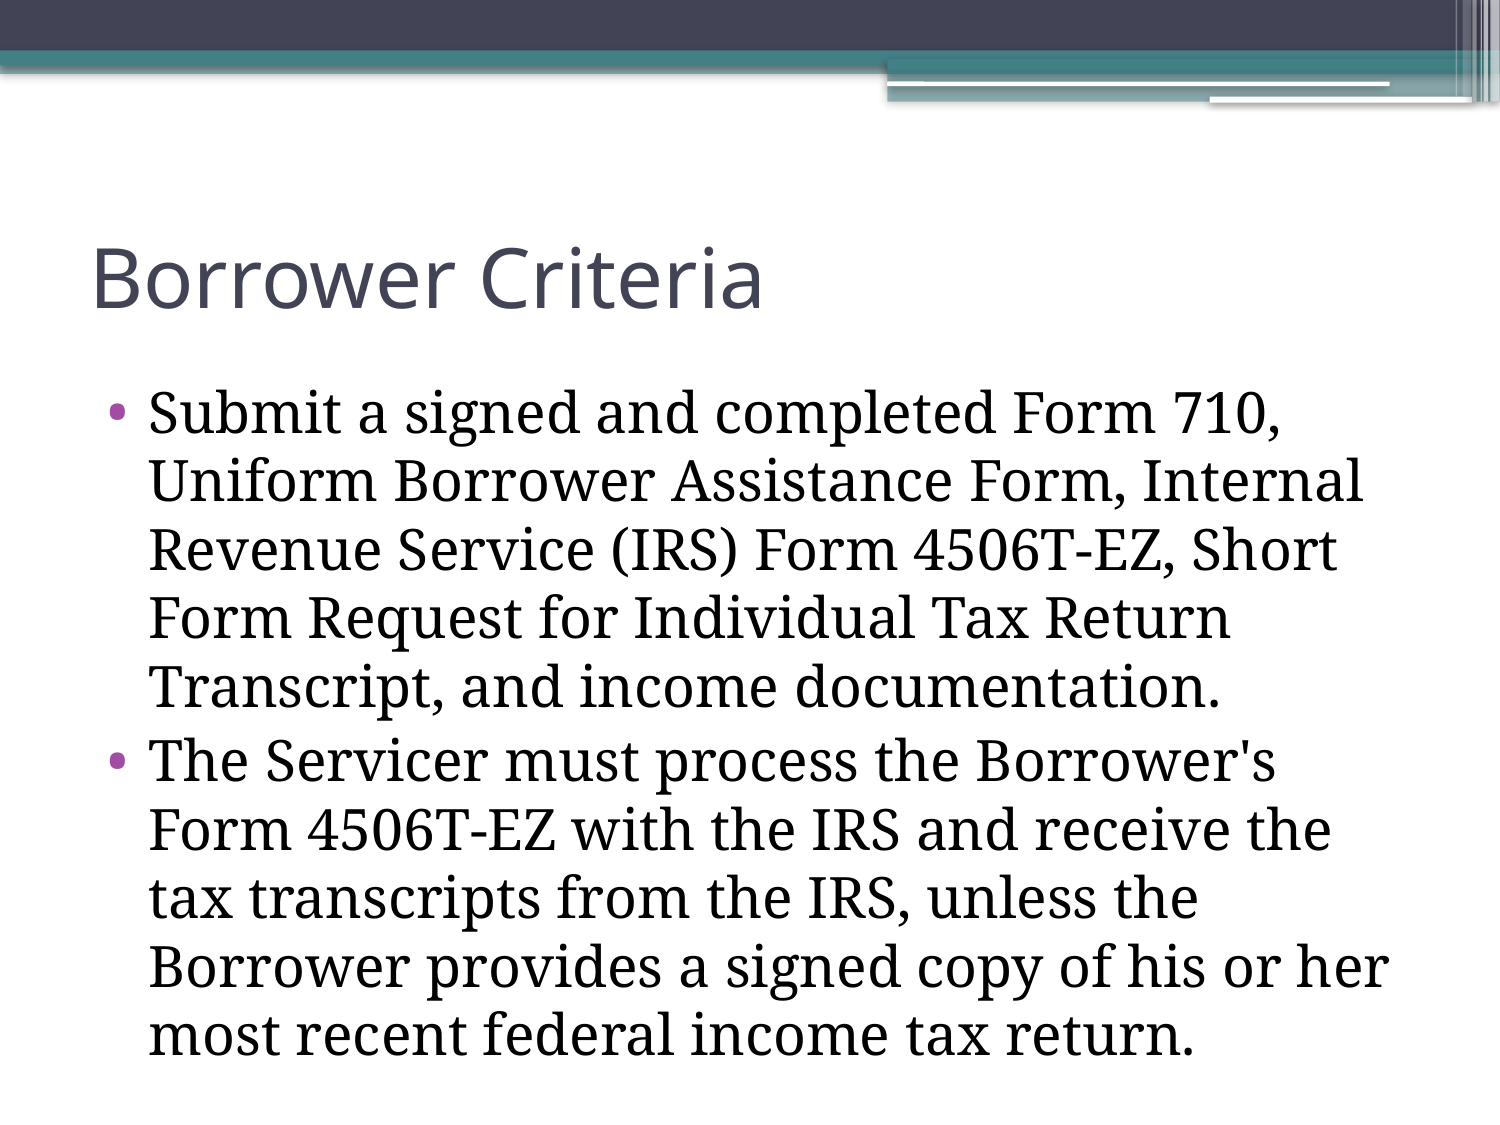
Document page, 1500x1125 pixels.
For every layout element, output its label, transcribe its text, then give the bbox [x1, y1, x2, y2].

list Submit a signed and completed Form 710, Uniform Borrower Assistance Form, Internal Revenue Service (IRS) Form 4506T-EZ, Short Form Request for Individual Tax Return Transcript, and income documentation. The Servicer must process the Borrower's Form 4506T-EZ with the IRS and receive the tax transcripts from the IRS, unless the Borrower provides a signed copy of his or her most recent federal income tax return. [75, 368, 1425, 1079]
title Borrower Criteria [75, 187, 1425, 363]
